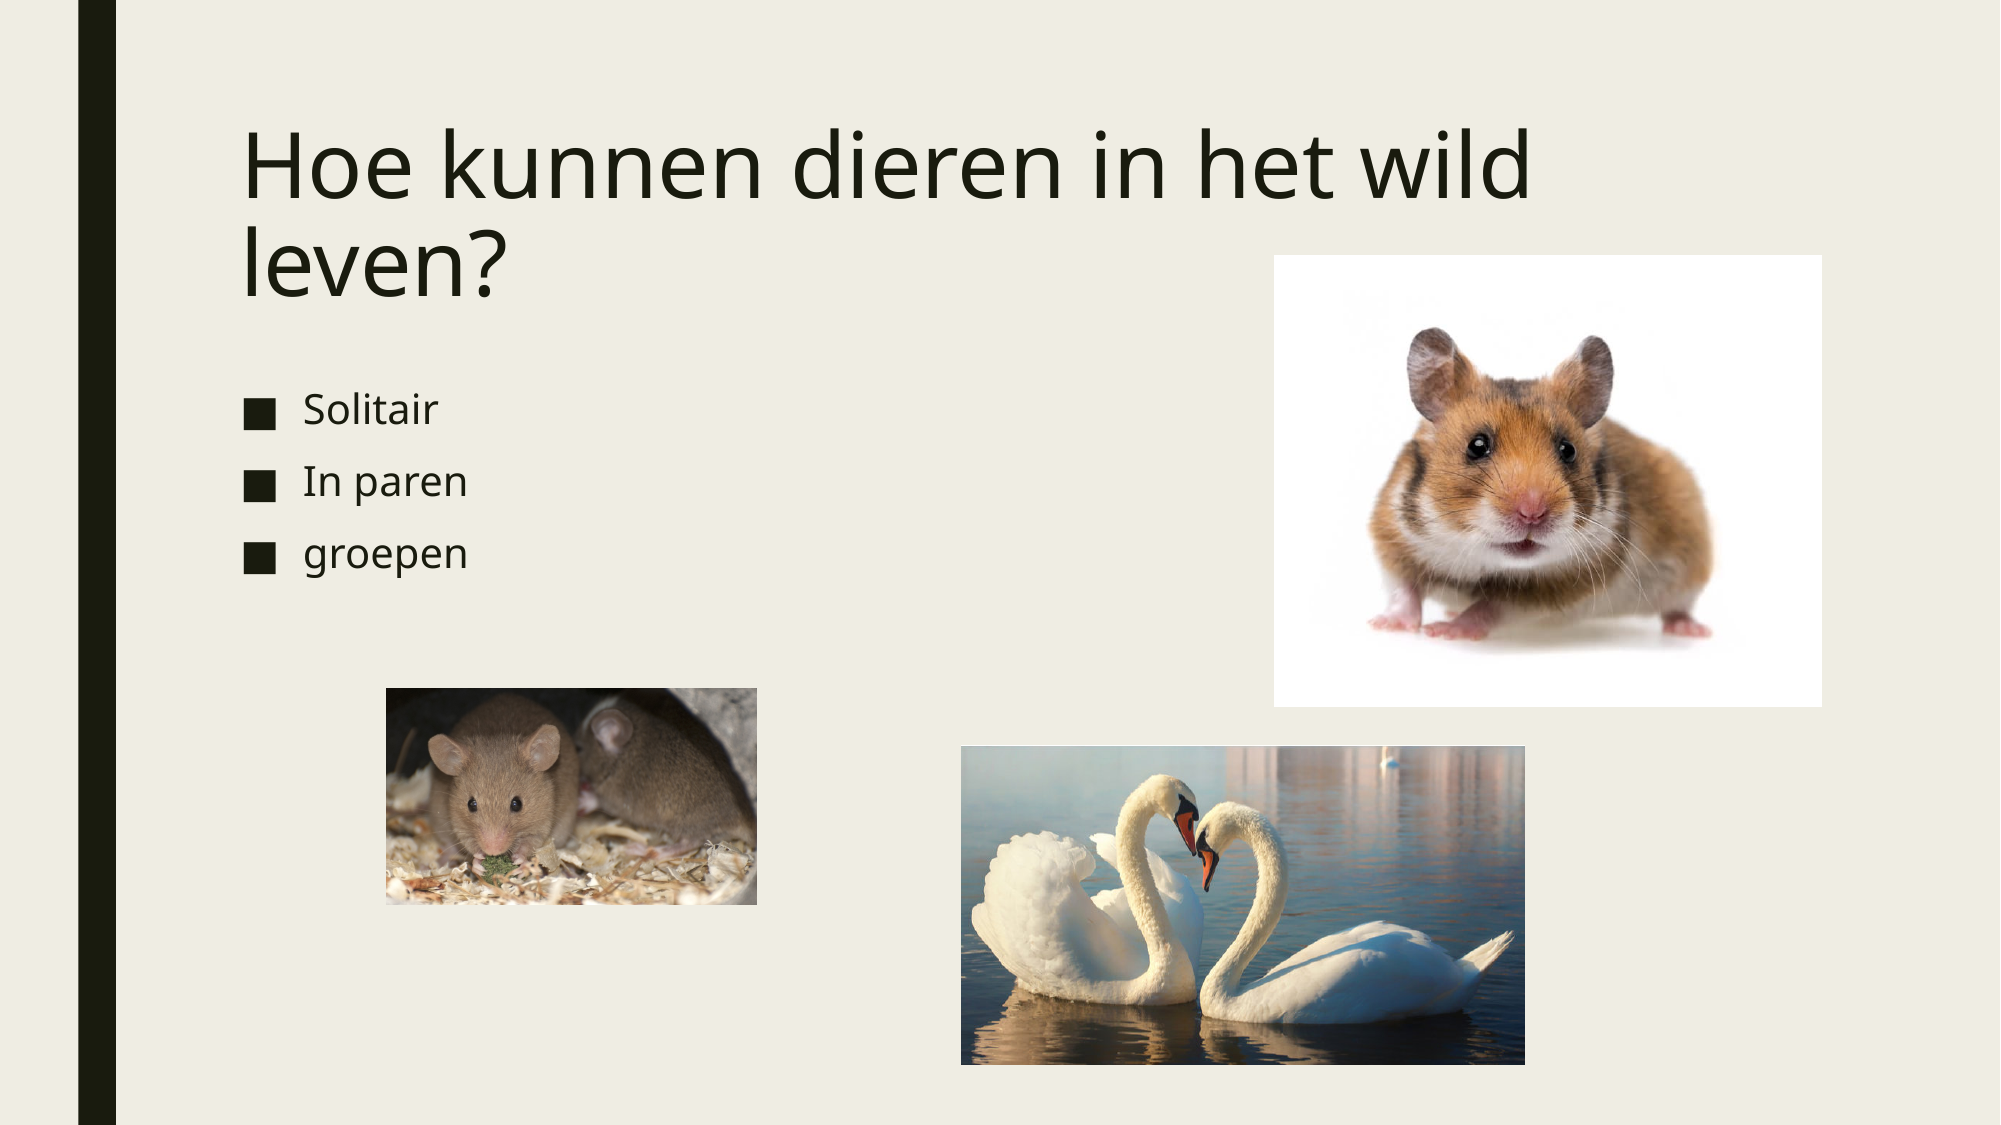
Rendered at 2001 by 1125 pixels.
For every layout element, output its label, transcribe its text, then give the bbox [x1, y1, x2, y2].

list Solitair In paren groepen [225, 379, 921, 639]
title Hoe kunnen dieren in het wild leven? [225, 112, 1800, 357]
picture [961, 745, 1525, 1065]
picture [1274, 255, 1822, 707]
picture [386, 688, 757, 905]
